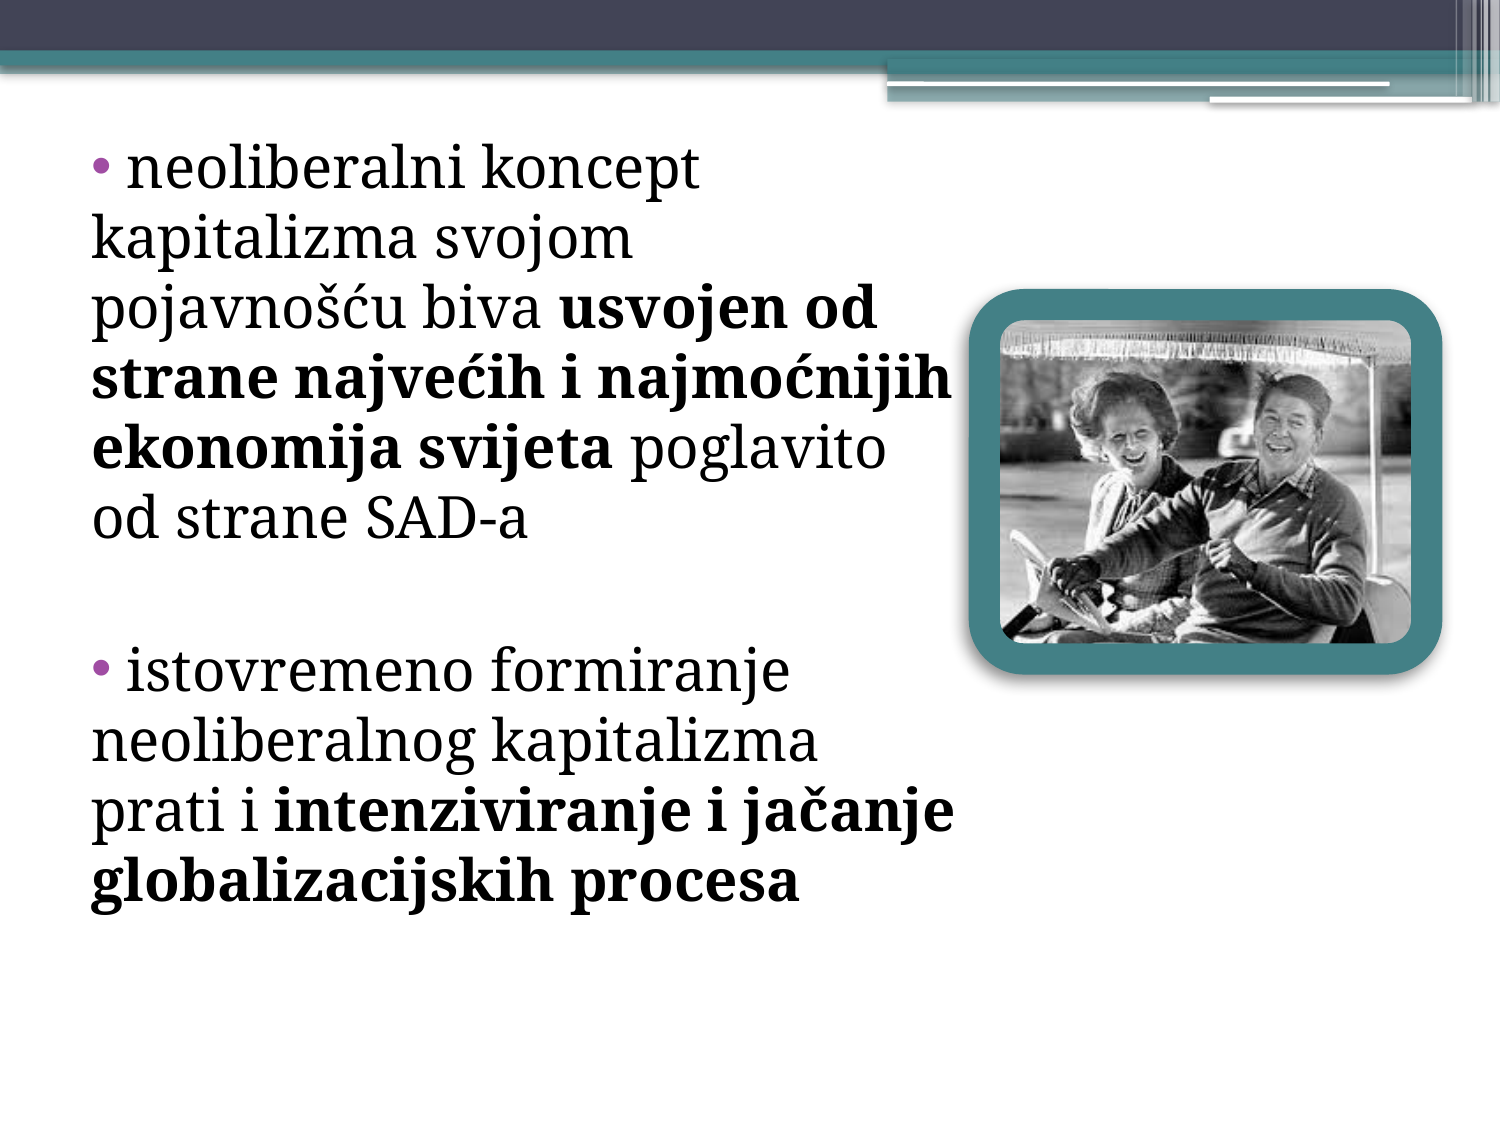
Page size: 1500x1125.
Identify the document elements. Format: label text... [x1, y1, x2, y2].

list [984, 304, 1427, 660]
list neoliberalni koncept kapitalizma svojom pojavnošću biva usvojen od strane najvećih i najmoćnijih ekonomija svijeta poglavito od strane SAD-a istovremeno formiranje neoliberalnog kapitalizma prati i intenziviranje i jačanje globalizacijskih procesa [75, 46, 973, 1005]
